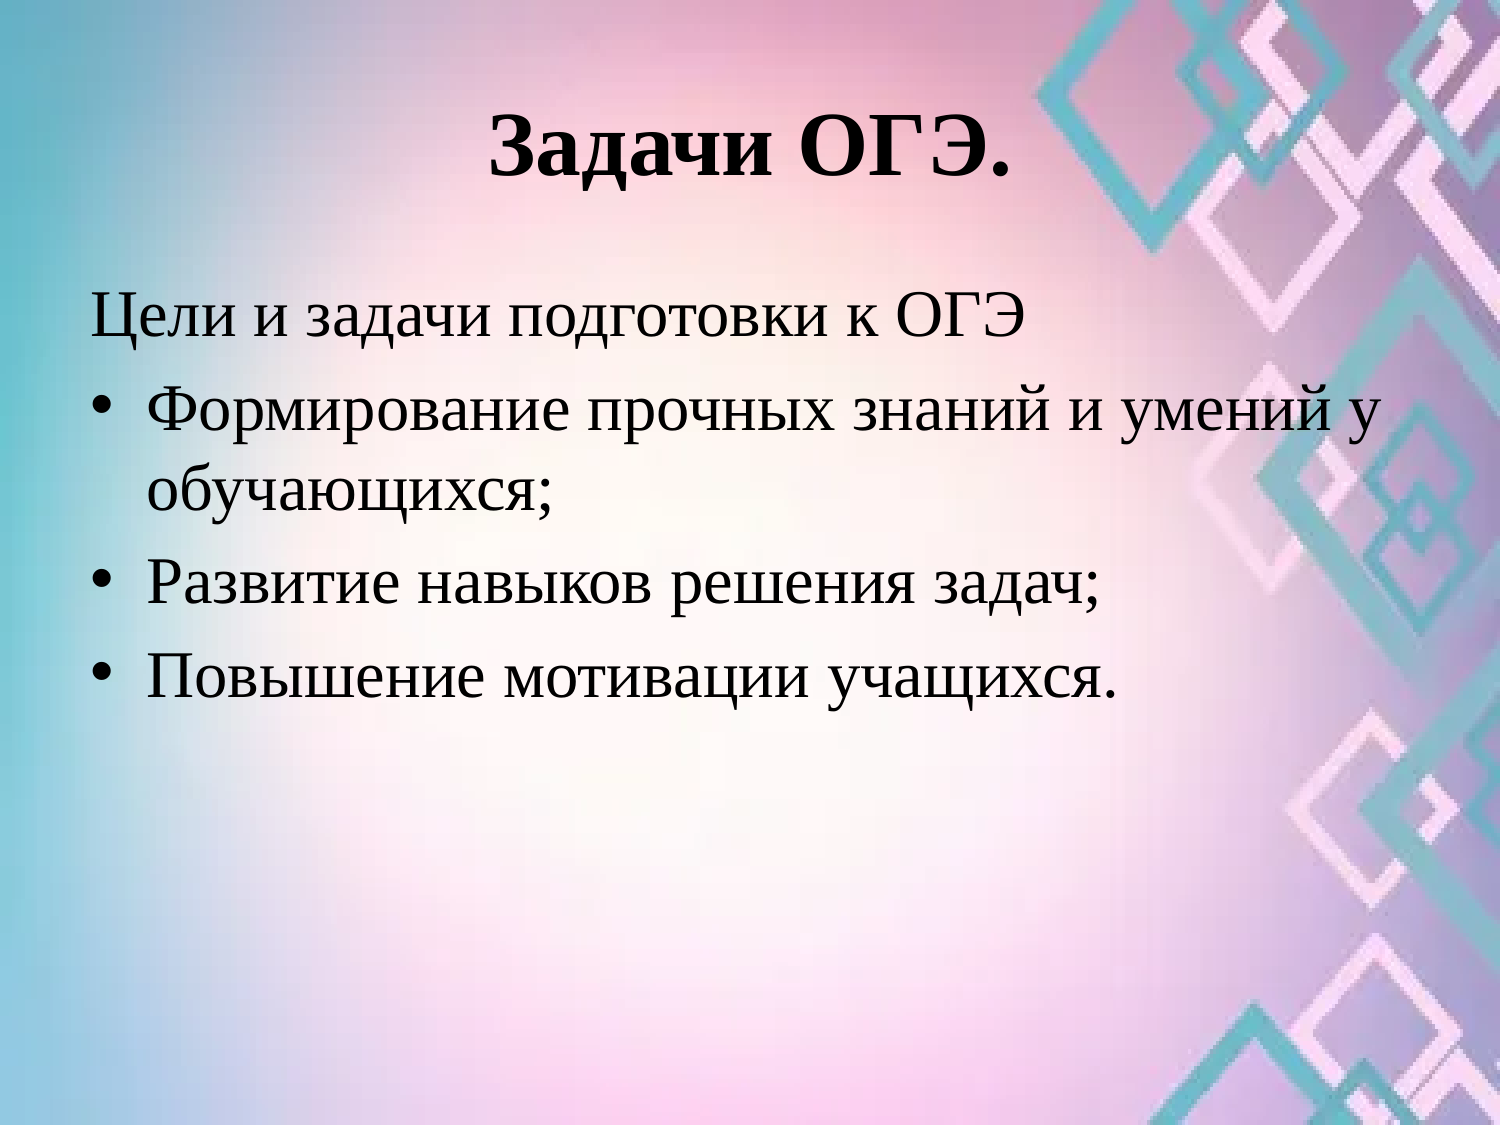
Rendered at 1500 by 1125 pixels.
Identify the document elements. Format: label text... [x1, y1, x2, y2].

list Цели и задачи подготовки к ОГЭ Формирование прочных знаний и умений у обучающихся; Развитие навыков решения задач; Повышение мотивации учащихся. [75, 262, 1425, 1005]
picture [0, 0, 1500, 1125]
title Задачи ОГЭ. [75, 45, 1425, 233]
